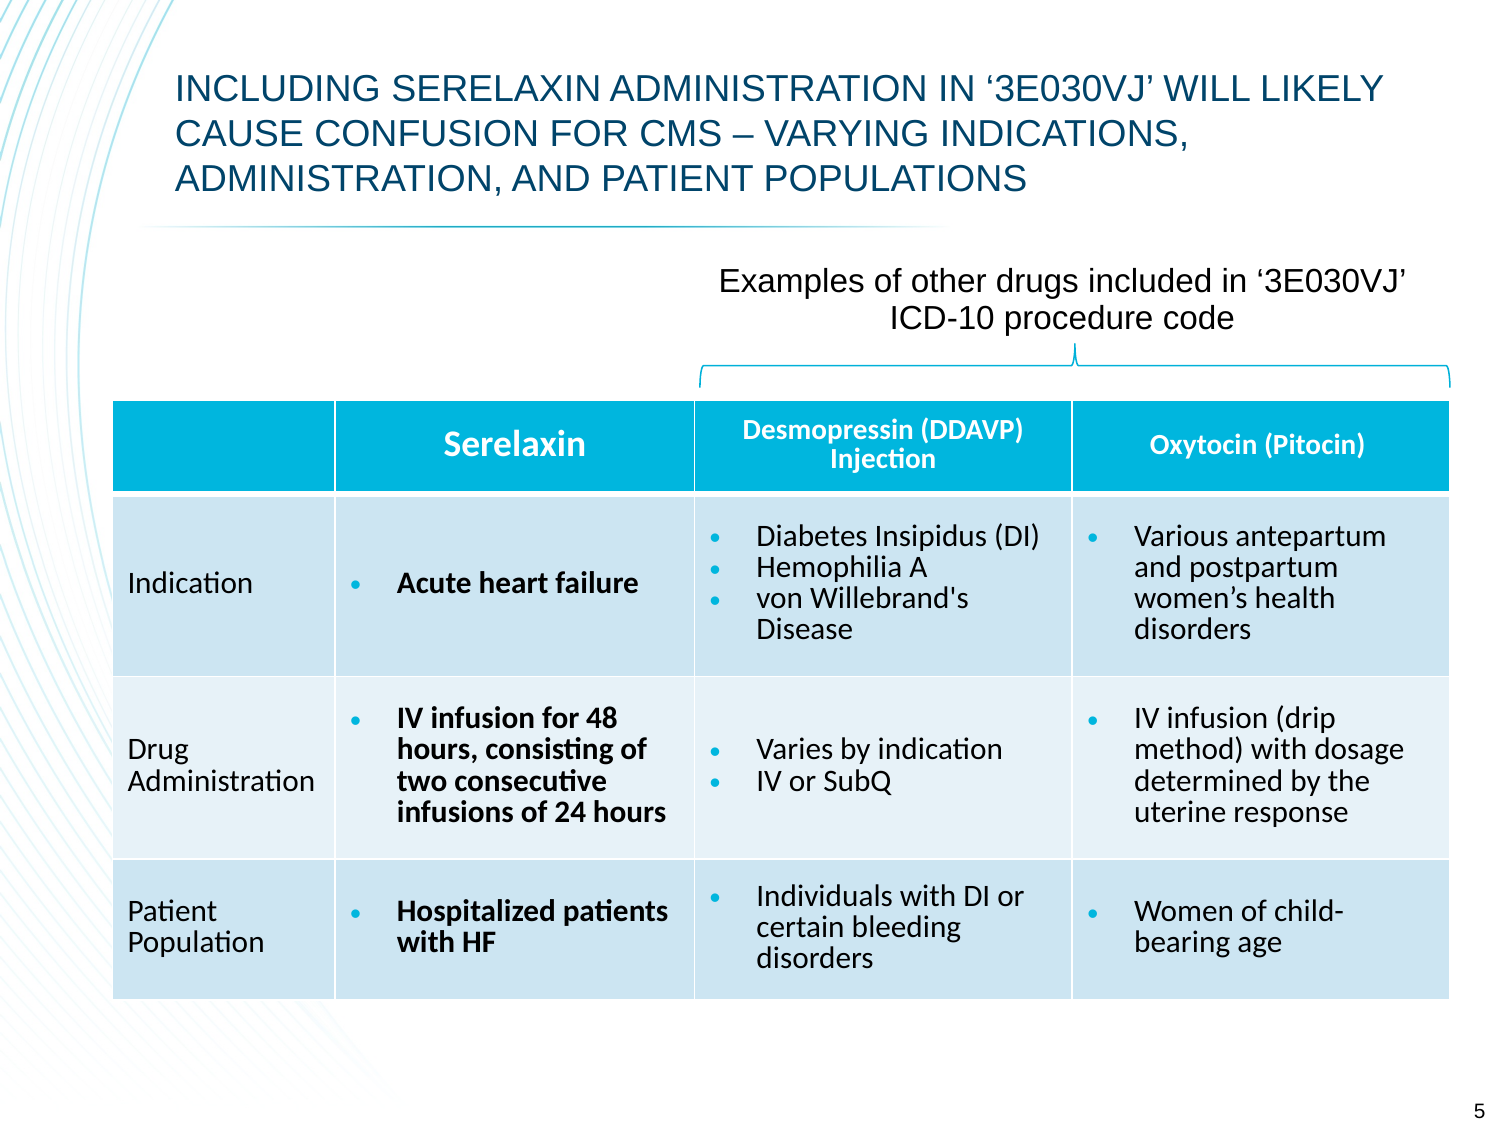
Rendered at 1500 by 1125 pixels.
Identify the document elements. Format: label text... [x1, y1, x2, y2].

table_cell Various antepartum and postpartum women’s health disorders [1073, 497, 1449, 676]
table_cell Diabetes Insipidus (DI) Hemophilia A von Willebrand's Disease [695, 550, 1071, 676]
title Including serelaxin administration in ‘3E030VJ’ will likely cause confusion for cms – varying indications, administration, and patient populations [174, 62, 1475, 250]
text_box Examples of other drugs included in ‘3E030VJ’ ICD-10 procedure code [687, 262, 1438, 550]
table_cell Women of child-bearing age [1073, 860, 1449, 999]
table_cell Varies by indication IV or SubQ [695, 677, 1071, 858]
text_box [699, 342, 1451, 388]
table_cell Acute heart failure [336, 497, 694, 676]
table_cell IV infusion (drip method) with dosage determined by the uterine response [1073, 677, 1449, 858]
table_cell Drug Administration [113, 677, 334, 858]
table_cell Individuals with DI or certain bleeding disorders [695, 860, 1071, 999]
table_cell Patient Population [113, 860, 334, 999]
table_header [113, 401, 334, 491]
picture [0, 0, 1500, 1125]
table_cell Hospitalized patients with HF [336, 860, 694, 999]
table_cell IV infusion for 48 hours, consisting of two consecutive infusions of 24 hours [336, 677, 694, 858]
table_cell Indication [113, 497, 334, 676]
table_header Serelaxin [336, 401, 687, 491]
table_header Oxytocin (Pitocin) [1438, 401, 1449, 491]
text_box 5 [1149, 1090, 1500, 1125]
